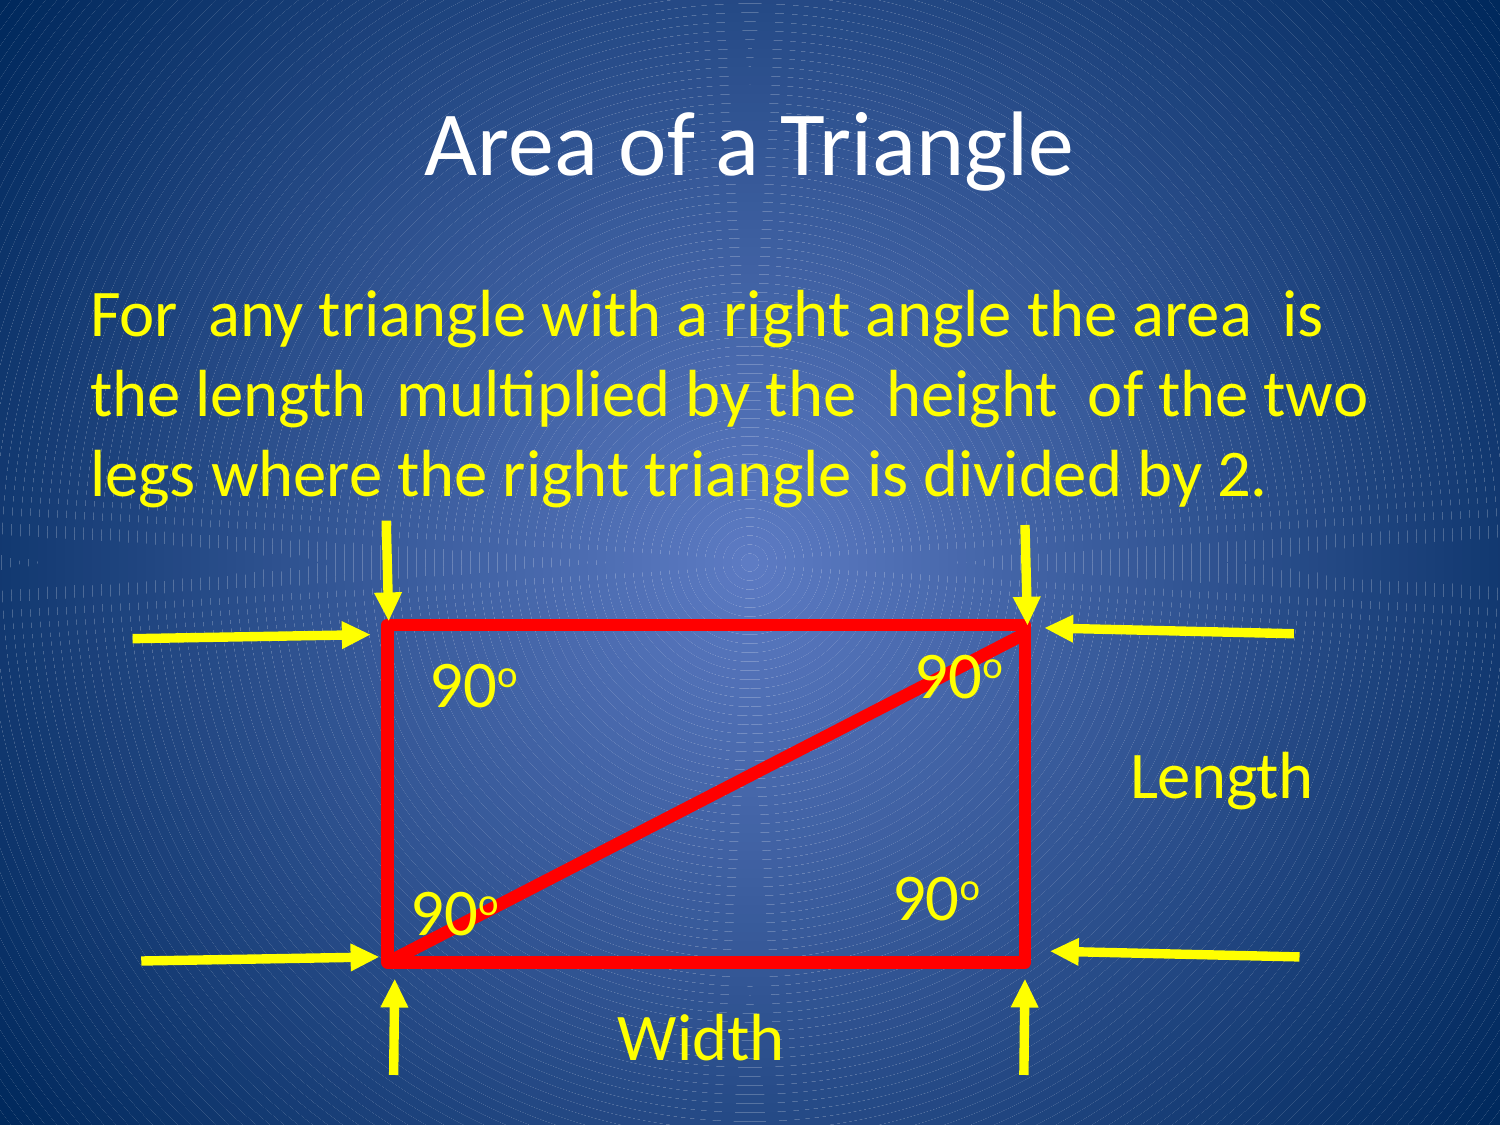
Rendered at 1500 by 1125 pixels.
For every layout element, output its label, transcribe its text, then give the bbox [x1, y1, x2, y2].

title Area of a Triangle [75, 45, 1425, 233]
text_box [1024, 524, 1028, 626]
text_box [1050, 950, 1300, 958]
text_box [140, 956, 379, 962]
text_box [1044, 627, 1295, 634]
list For any triangle with a right angle the area is the length multiplied by the height of the two legs where the right triangle is divided by 2. [75, 262, 1425, 1005]
text_box Length [1115, 724, 1329, 820]
text_box 90o [900, 624, 1018, 632]
text_box [385, 623, 1020, 634]
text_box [385, 520, 389, 621]
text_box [132, 634, 371, 639]
text_box Width [603, 986, 800, 1082]
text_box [387, 633, 1026, 963]
